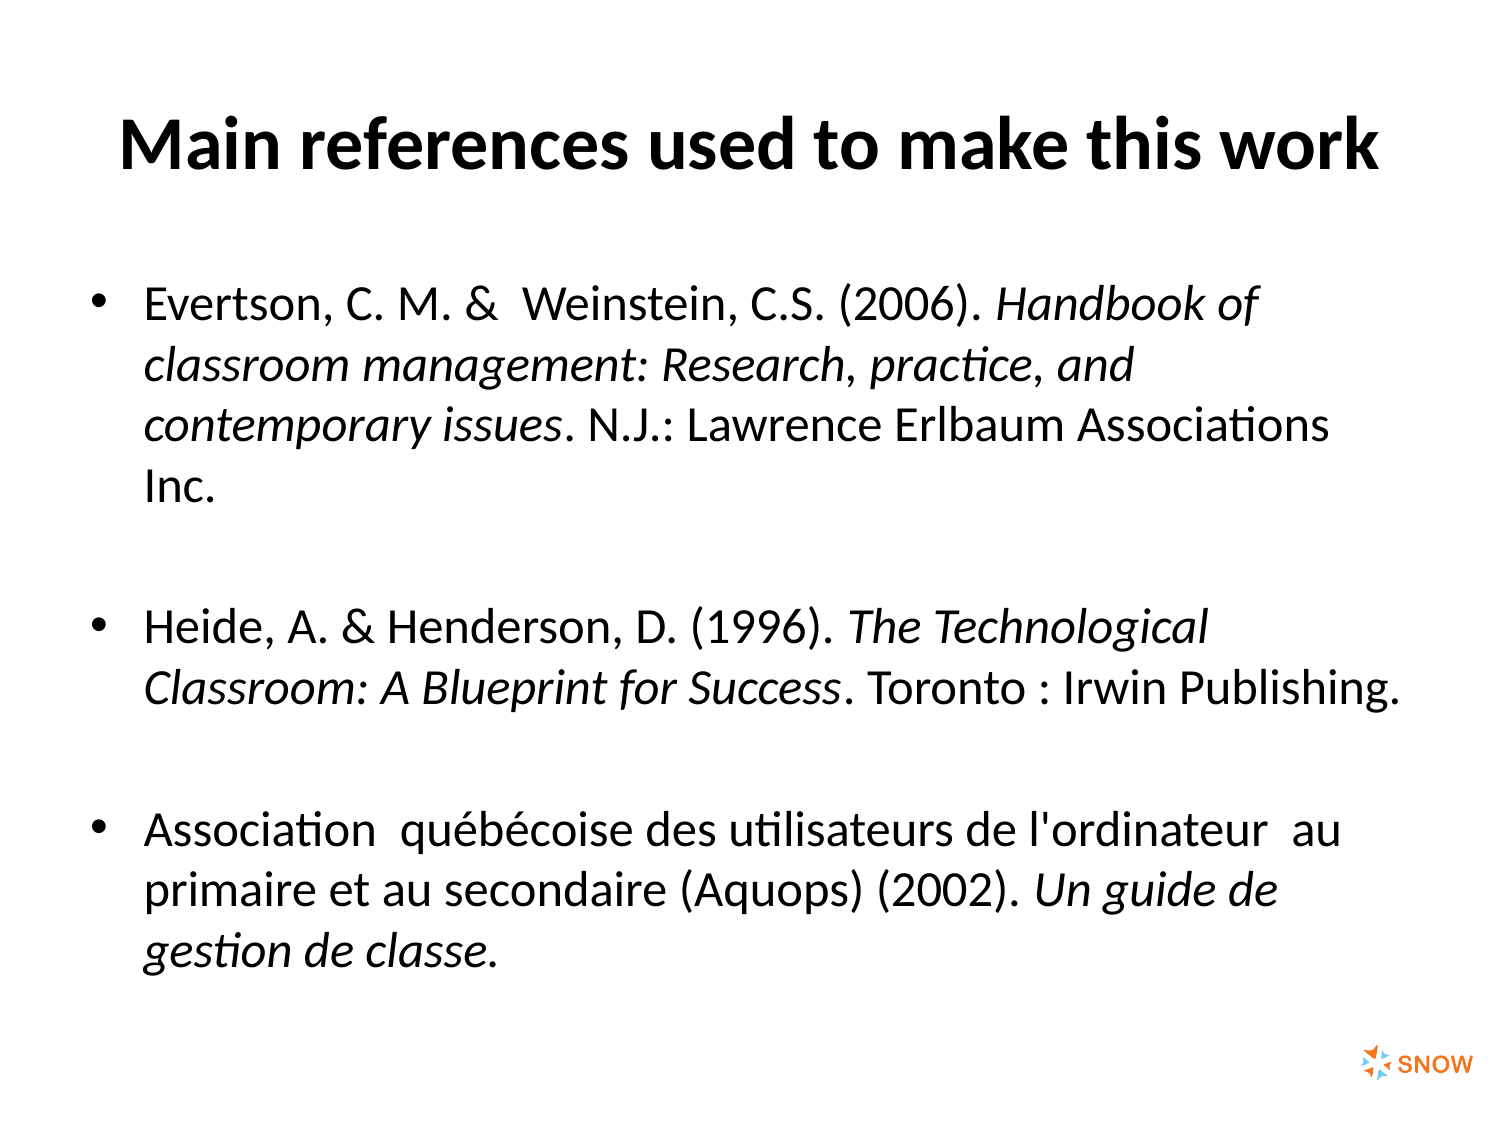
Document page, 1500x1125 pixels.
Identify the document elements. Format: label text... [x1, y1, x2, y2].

list Evertson, C. M. & Weinstein, C.S. (2006). Handbook of classroom management: Research, practice, and contemporary issues. N.J.: Lawrence Erlbaum Associations Inc. Heide, A. & Henderson, D. (1996). The Technological Classroom: A Blueprint for Success. Toronto : Irwin Publishing. Association québécoise des utilisateurs de l'ordinateur au primaire et au secondaire (Aquops) (2002). Un guide de gestion de classe. [75, 262, 1425, 1005]
title Main references used to make this work [75, 45, 1425, 233]
picture [1340, 1012, 1500, 1125]
